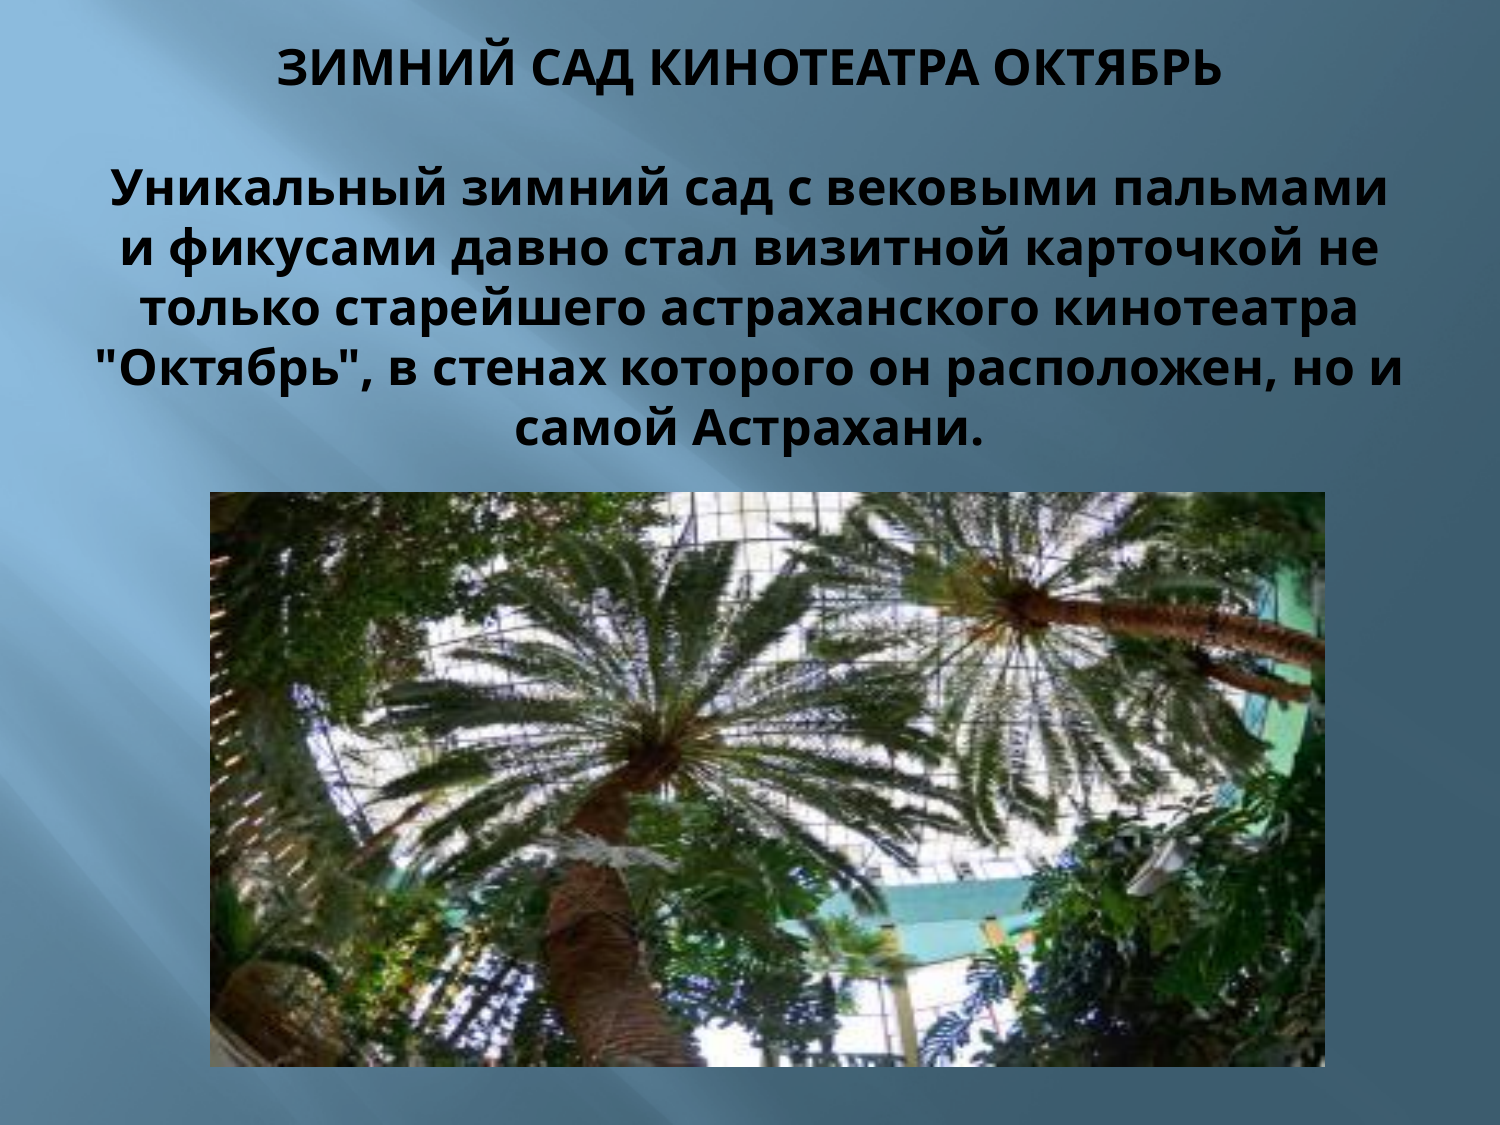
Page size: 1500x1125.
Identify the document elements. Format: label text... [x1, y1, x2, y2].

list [210, 491, 1325, 1067]
title ЗИМНИЙ САД КИНОТЕАТРА ОКТЯБРЬ Уникальный зимний сад с вековыми пальмами и фикусами давно стал визитной карточкой не только старейшего астраханского кинотеатра "Октябрь", в стенах которого он расположен, но и самой Астрахани. [75, 45, 1425, 446]
